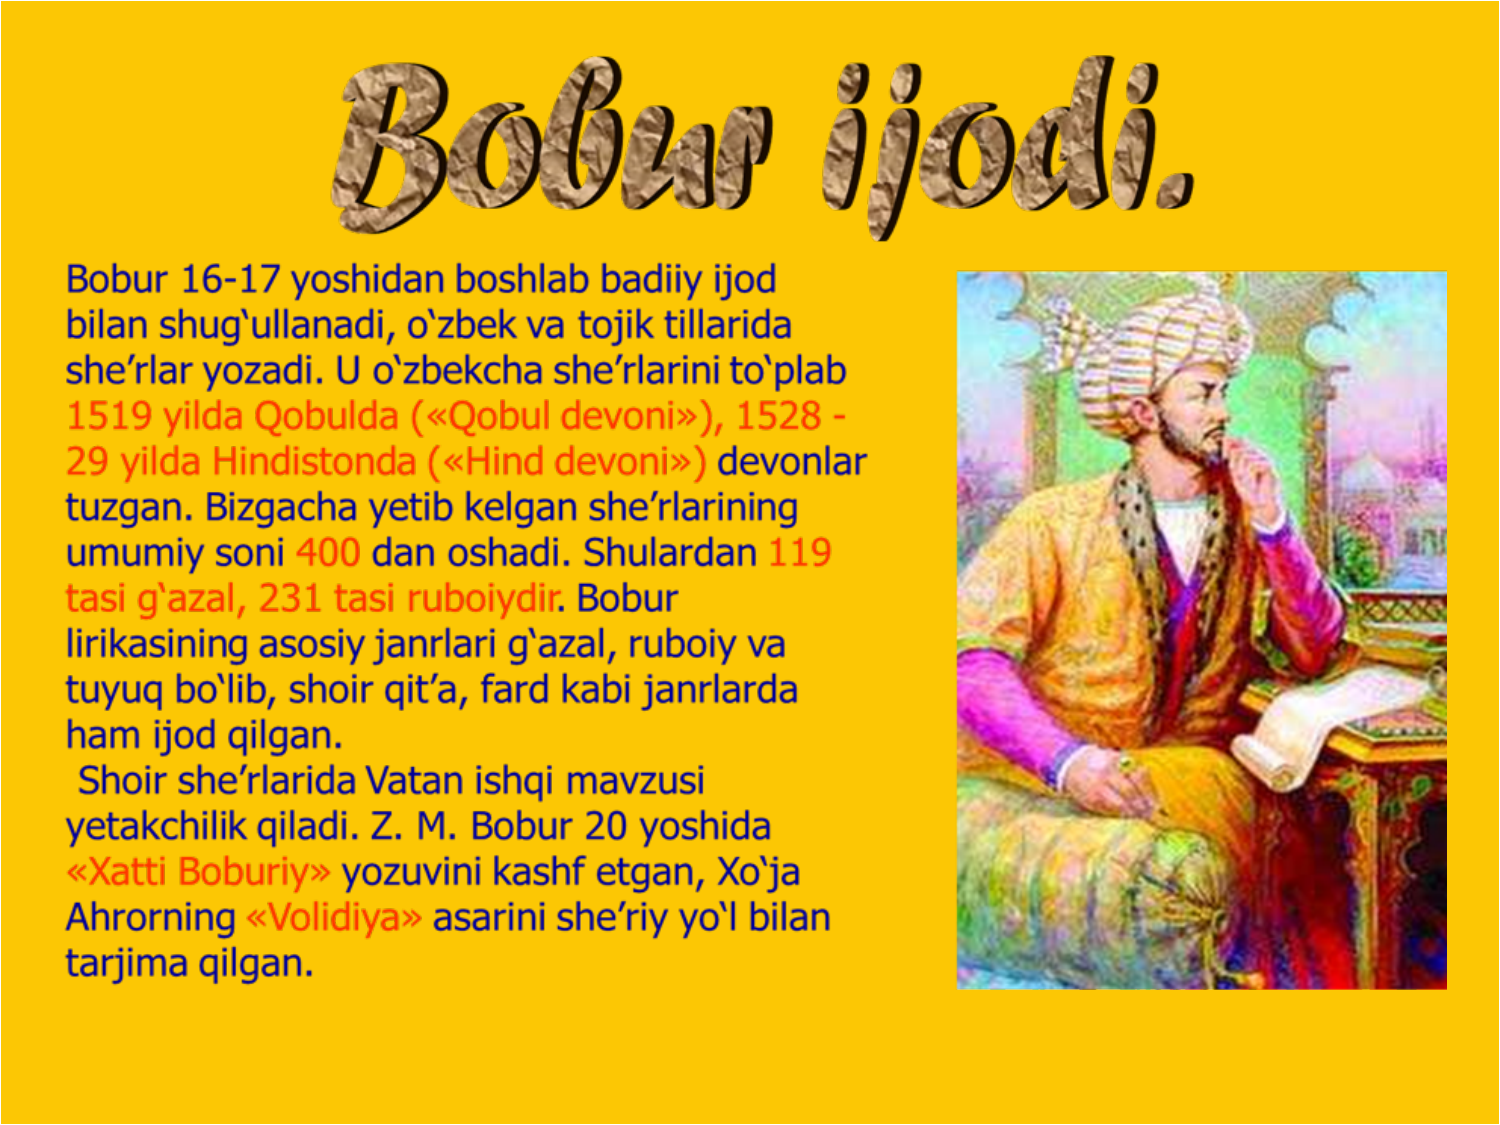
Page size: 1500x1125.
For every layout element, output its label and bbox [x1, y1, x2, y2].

picture [41, 54, 1448, 1083]
text_box [0, 0, 1500, 1125]
